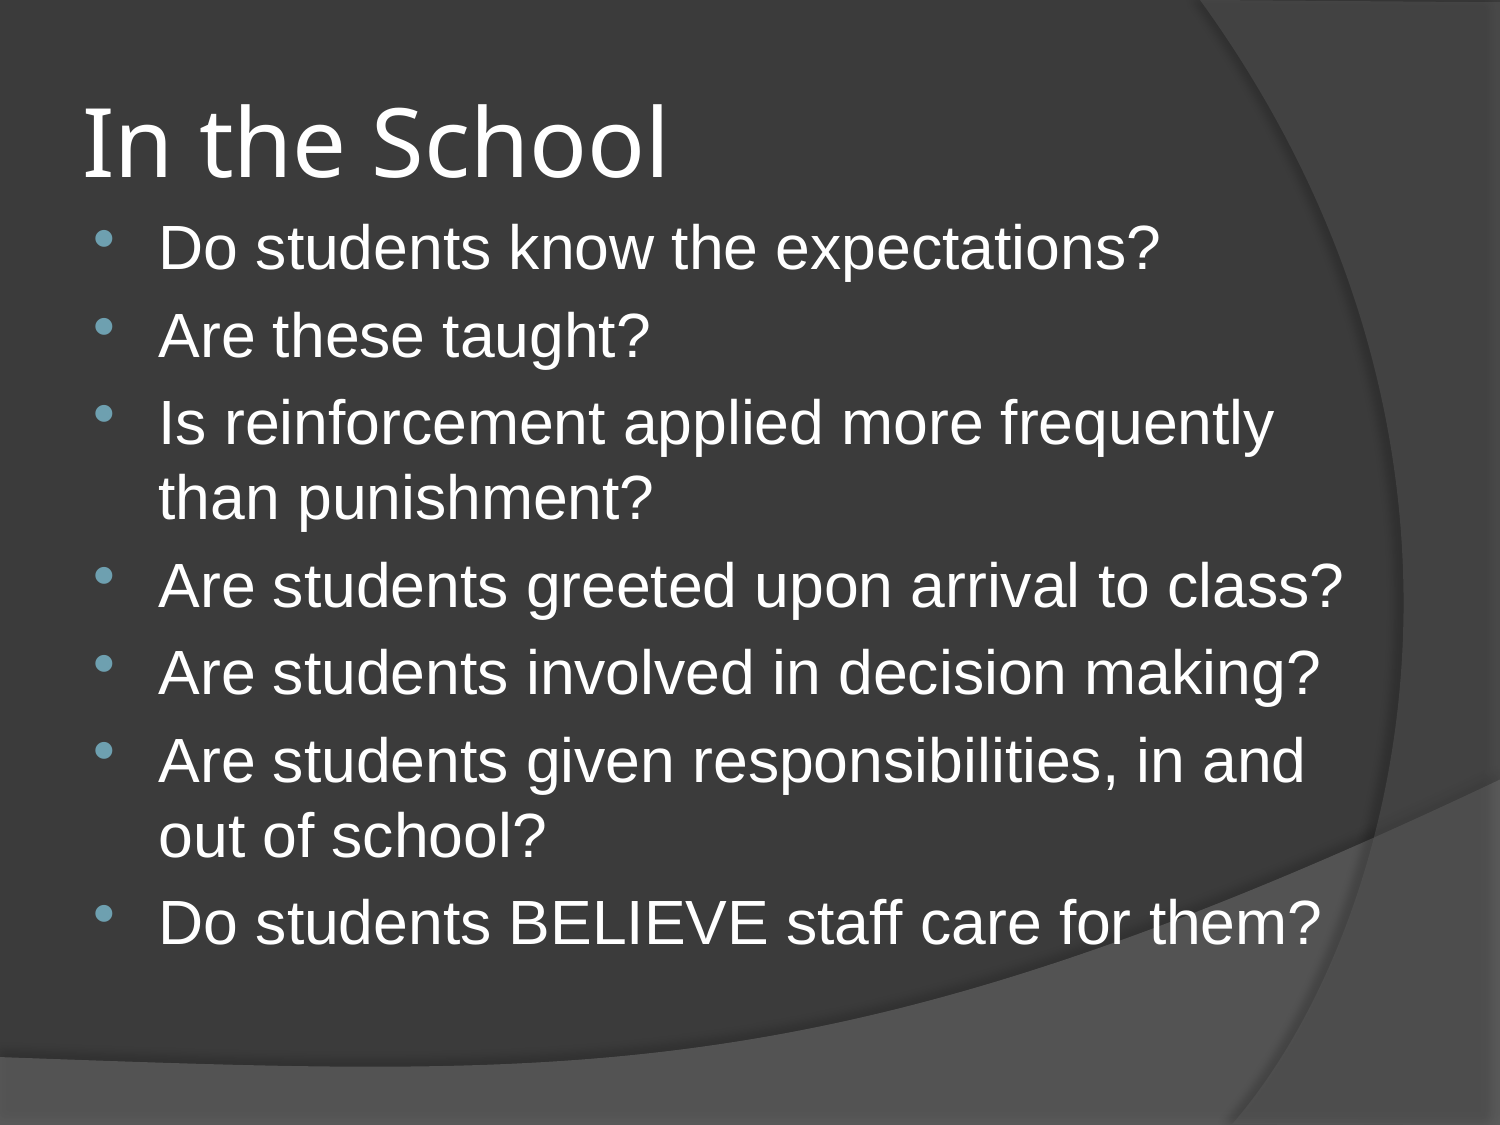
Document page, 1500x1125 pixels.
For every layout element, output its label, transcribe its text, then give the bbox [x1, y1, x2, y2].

title In the School [75, 45, 1300, 200]
list Do students know the expectations? Are these taught? Is reinforcement applied more frequently than punishment? Are students greeted upon arrival to class? Are students involved in decision making? Are students given responsibilities, in and out of school? Do students BELIEVE staff care for them? [75, 200, 1425, 1075]
